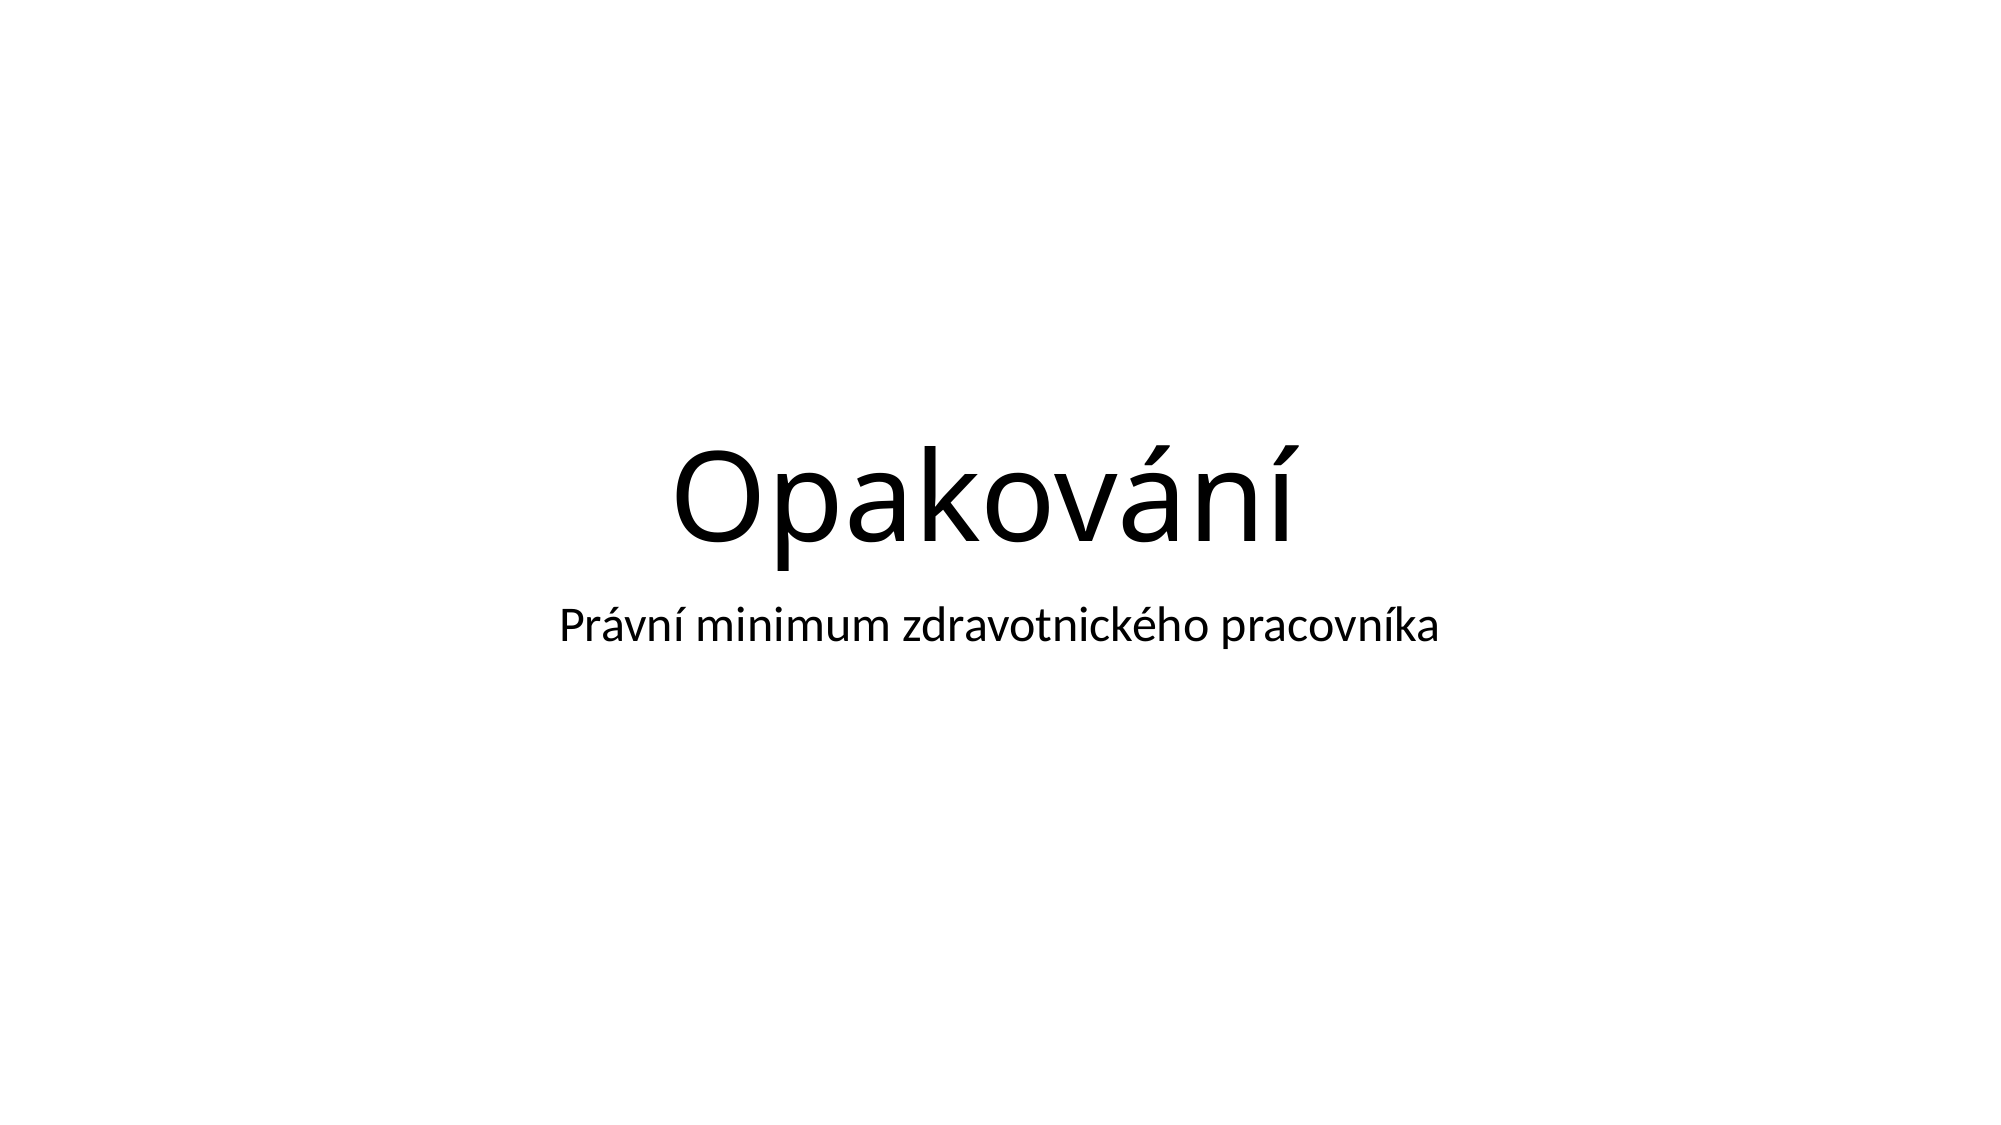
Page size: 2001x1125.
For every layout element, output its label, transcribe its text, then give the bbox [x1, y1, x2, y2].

title Opakování [249, 184, 1750, 576]
subtitle Právní minimum zdravotnického pracovníka [249, 590, 1750, 863]
